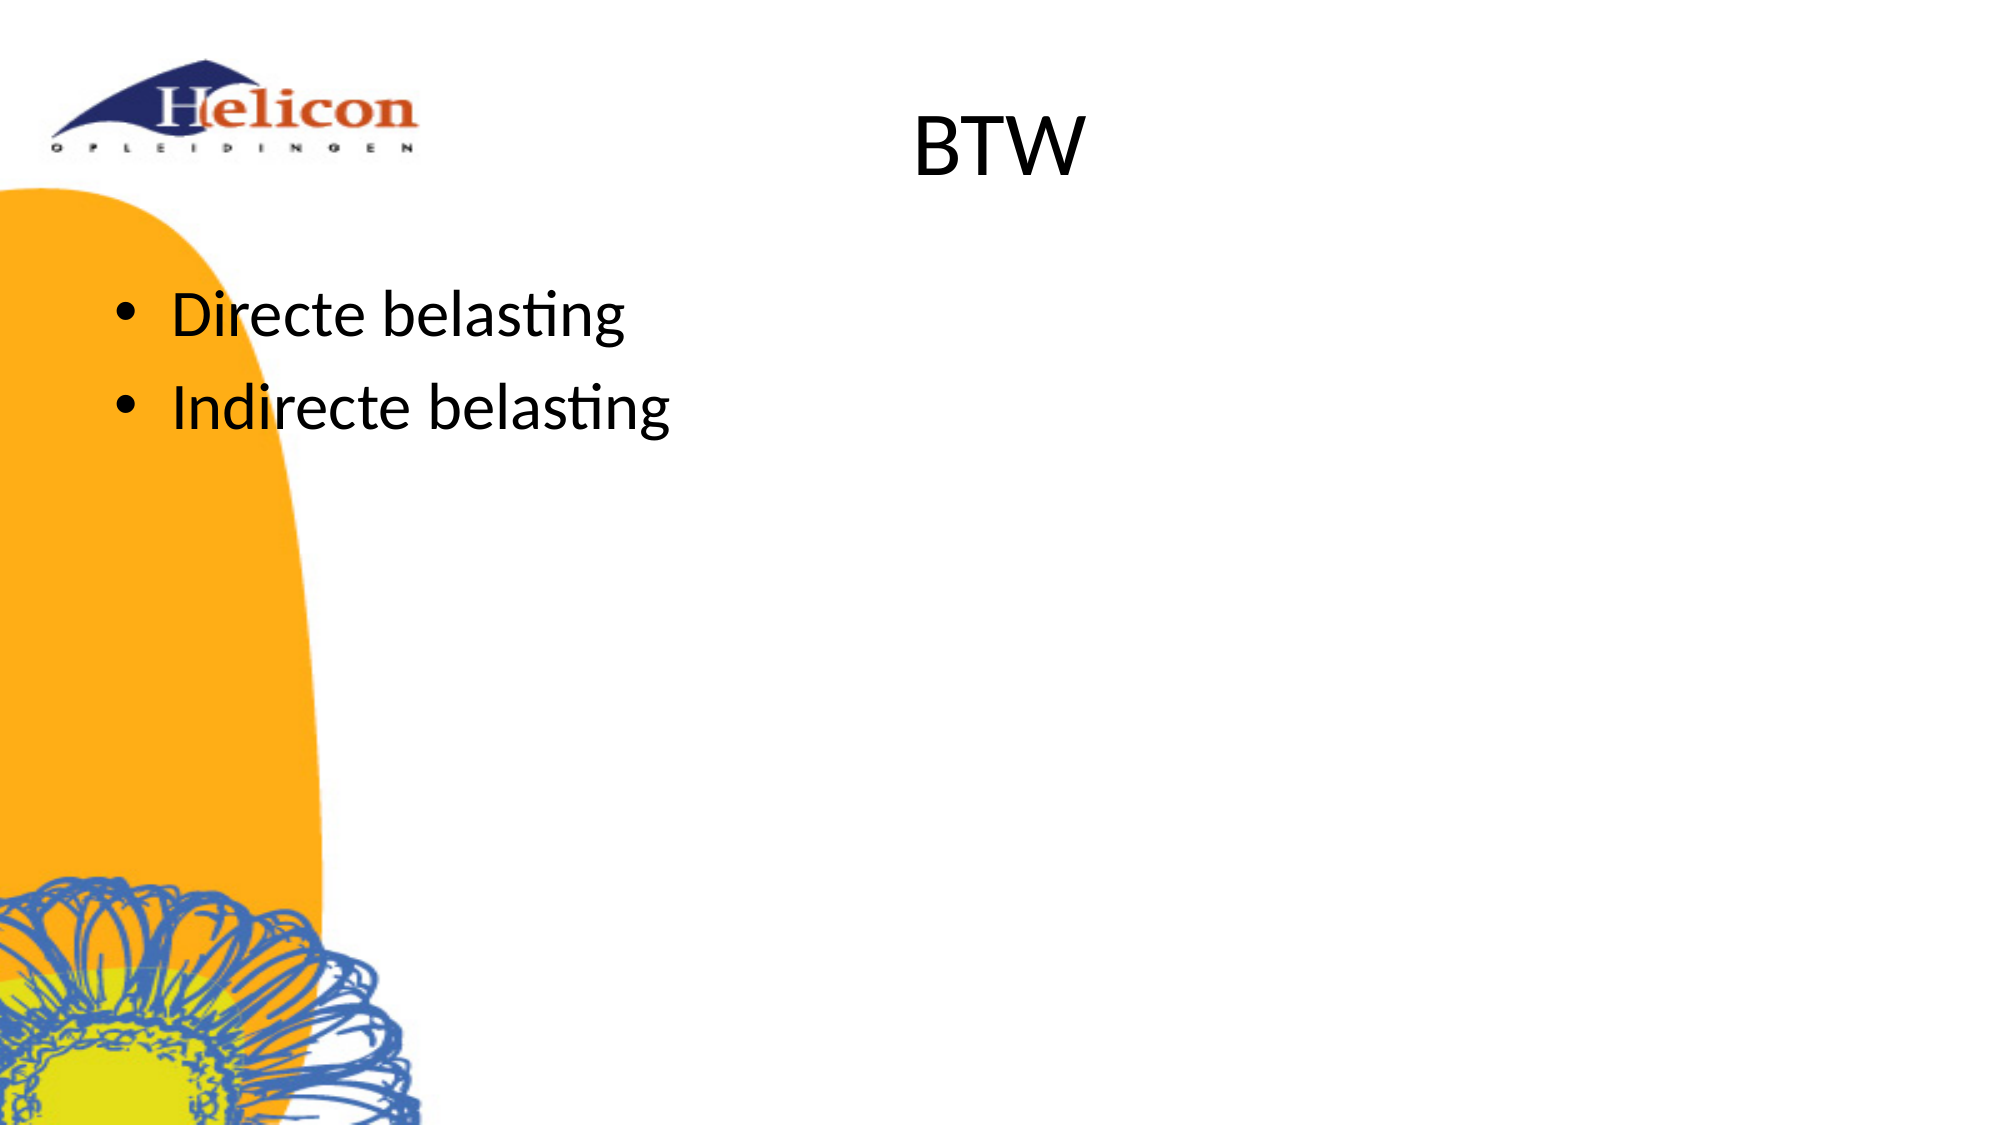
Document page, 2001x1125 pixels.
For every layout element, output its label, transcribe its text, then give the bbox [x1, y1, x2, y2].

picture [0, 0, 2001, 1125]
title BTW [99, 45, 1900, 233]
list Directe belasting Indirecte belasting [99, 262, 1900, 1005]
